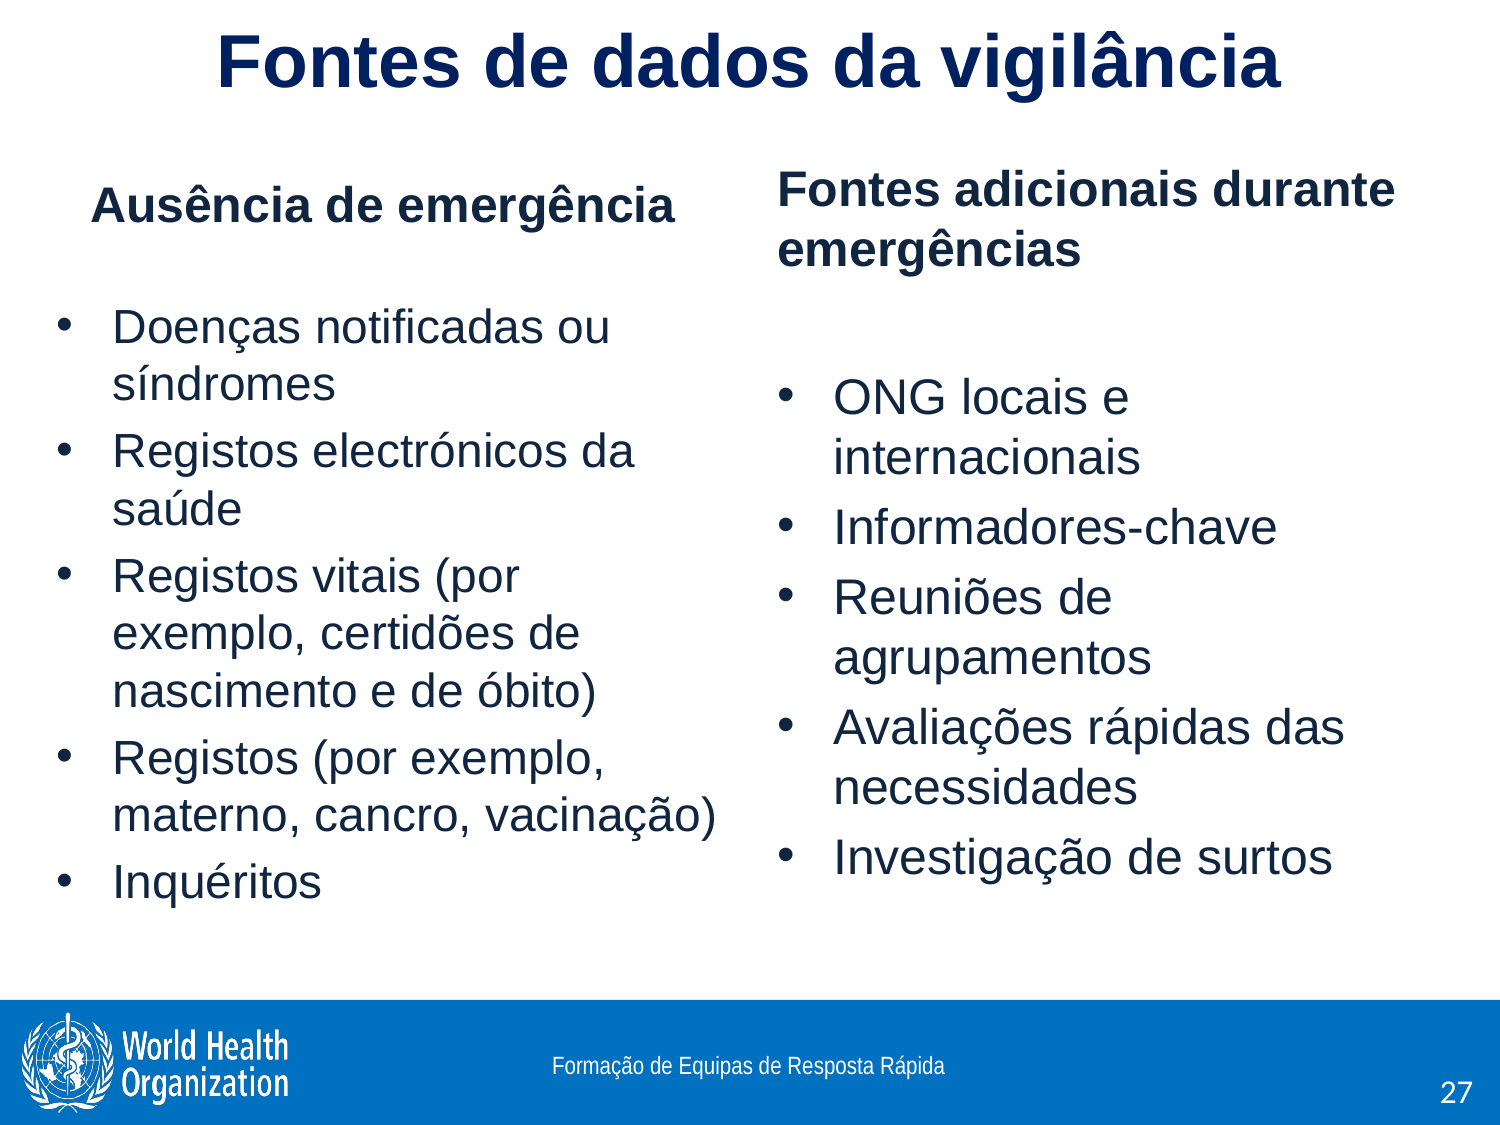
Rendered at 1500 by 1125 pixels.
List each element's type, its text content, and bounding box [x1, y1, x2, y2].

list Fontes adicionais durante emergências [761, 167, 1425, 285]
picture [21, 1012, 288, 1113]
title Fontes de dados da vigilância [75, 19, 1425, 96]
list ONG locais e internacionais Informadores-chave Reuniões de agrupamentos Avaliações rápidas das necessidades Investigação de surtos [761, 356, 1459, 979]
list Ausência de emergência [75, 151, 738, 240]
list Doenças notificadas ou síndromes Registos electrónicos da saúde Registos vitais (por exemplo, certidões de nascimento e de óbito) Registos (por exemplo, materno, cancro, vacinação) Inquéritos [41, 287, 738, 979]
